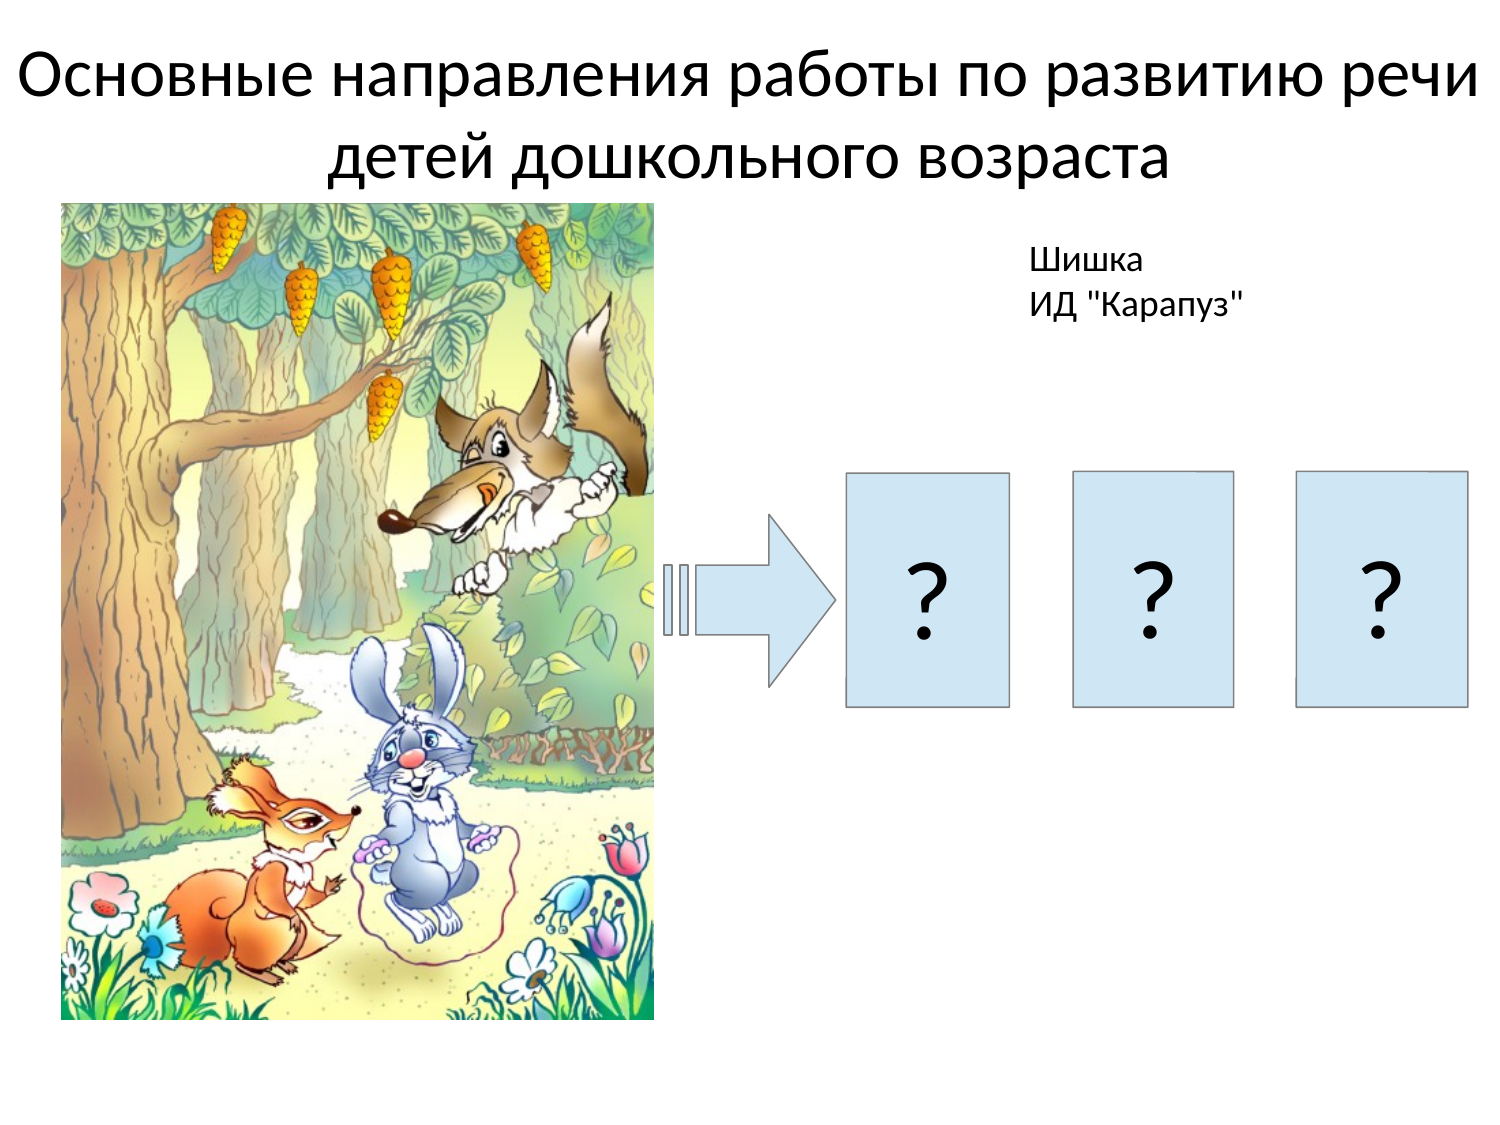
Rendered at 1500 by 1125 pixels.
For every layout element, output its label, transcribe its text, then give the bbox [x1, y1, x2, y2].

text_box ? [846, 473, 1010, 708]
subtitle [658, 269, 1425, 1013]
text_box [664, 565, 673, 635]
text_box ? [1073, 471, 1234, 708]
text_box [680, 565, 688, 635]
text_box Шишка ИД "Карапуз" [1015, 224, 1286, 315]
text_box Основные направления работы по развитию речи детей дошкольного возраста [10, 0, 1490, 215]
picture [61, 203, 654, 1021]
text_box [695, 514, 836, 688]
text_box ? [1296, 471, 1468, 708]
